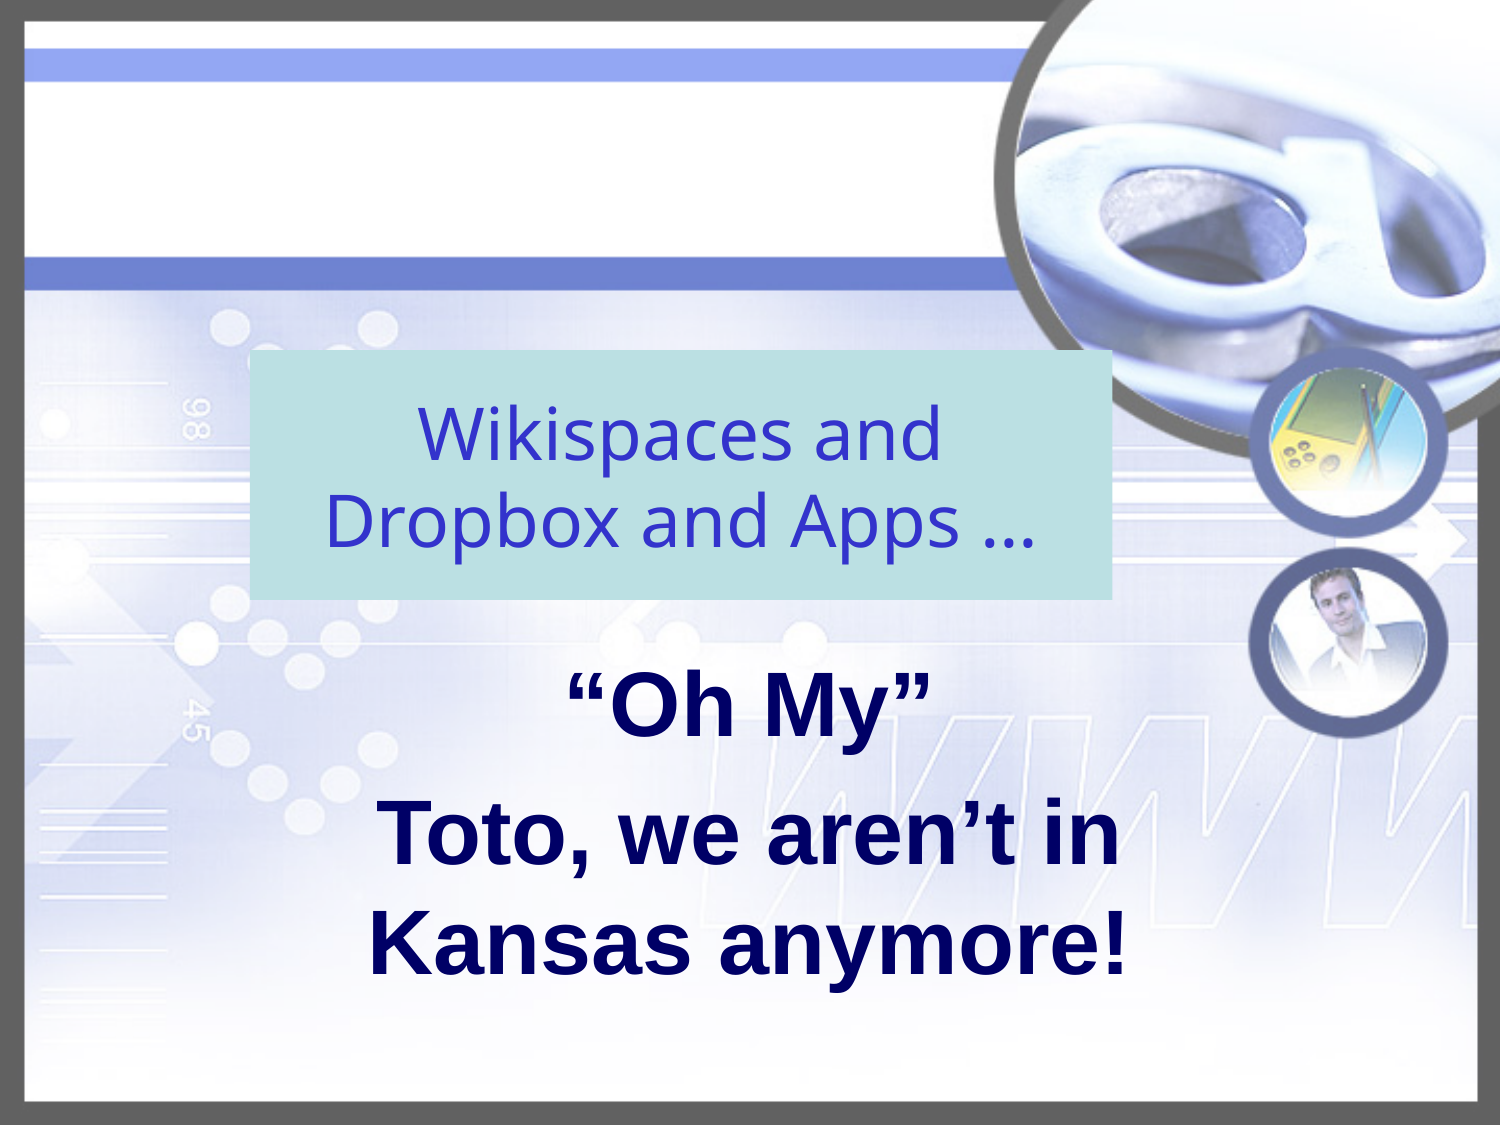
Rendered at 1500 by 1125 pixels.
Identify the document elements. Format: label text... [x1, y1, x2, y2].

subtitle “Oh My” Toto, we aren’t in Kansas anymore! [224, 637, 1276, 926]
title Wikispaces and Dropbox and Apps … [249, 349, 1113, 601]
